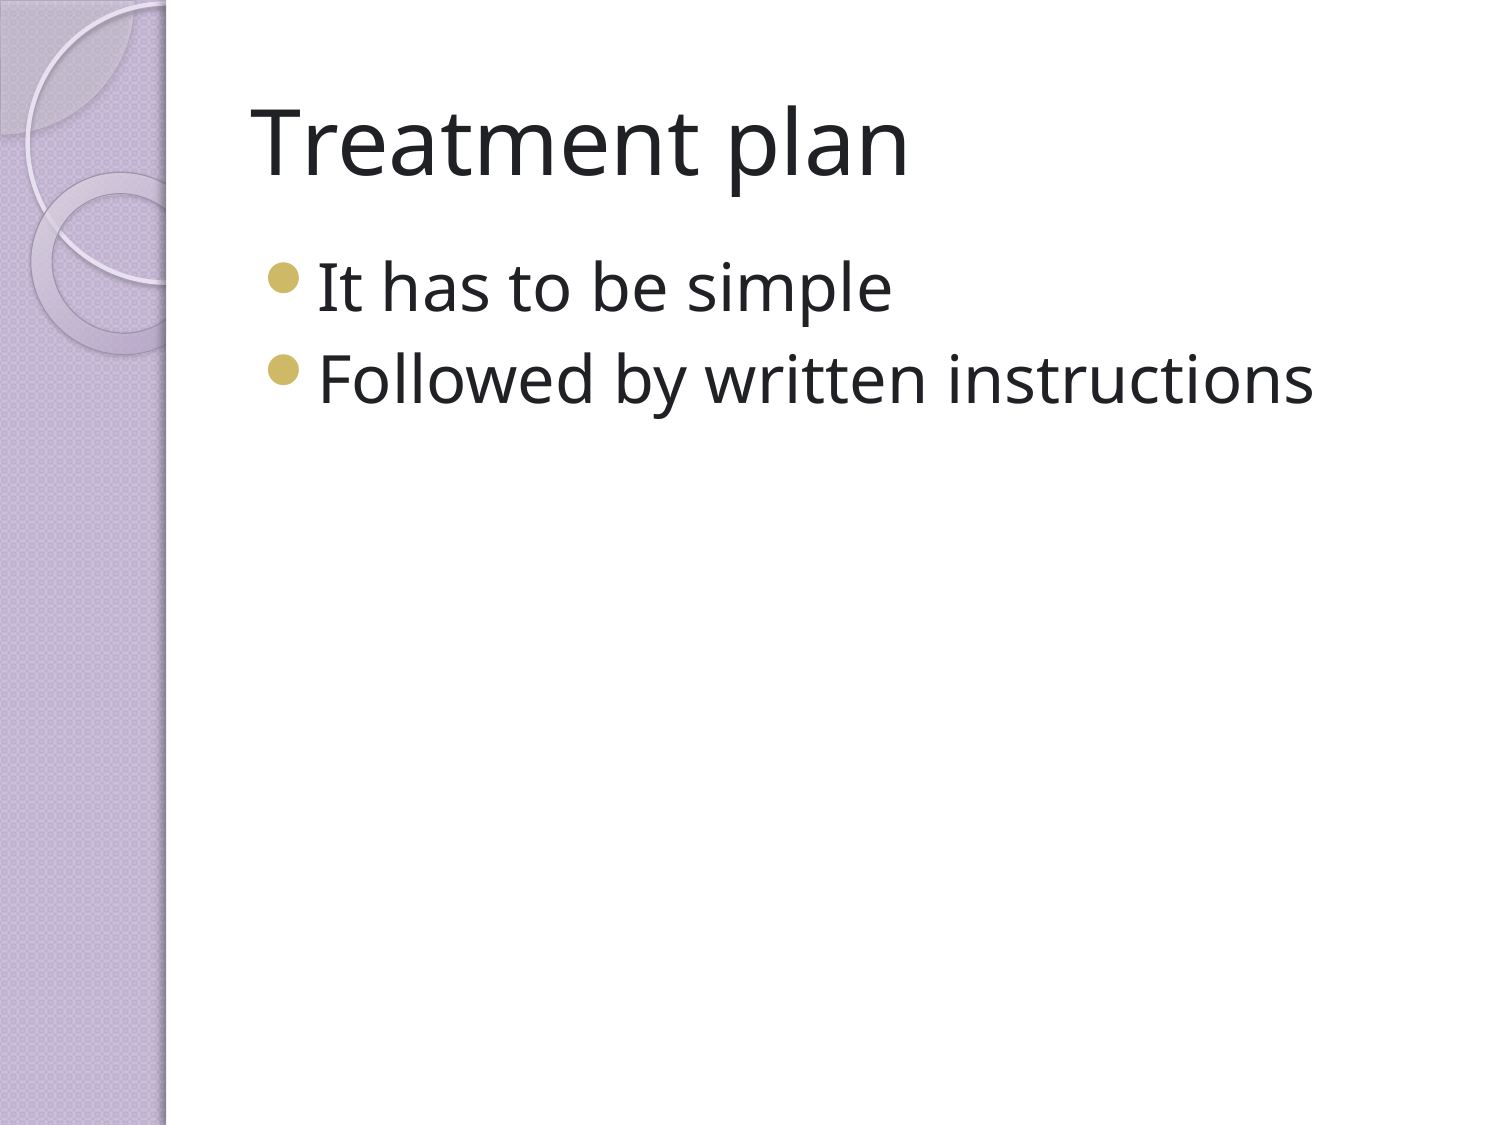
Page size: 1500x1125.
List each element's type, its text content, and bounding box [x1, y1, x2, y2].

title Treatment plan [235, 45, 1466, 233]
list It has to be simple Followed by written instructions [235, 237, 1466, 1025]
